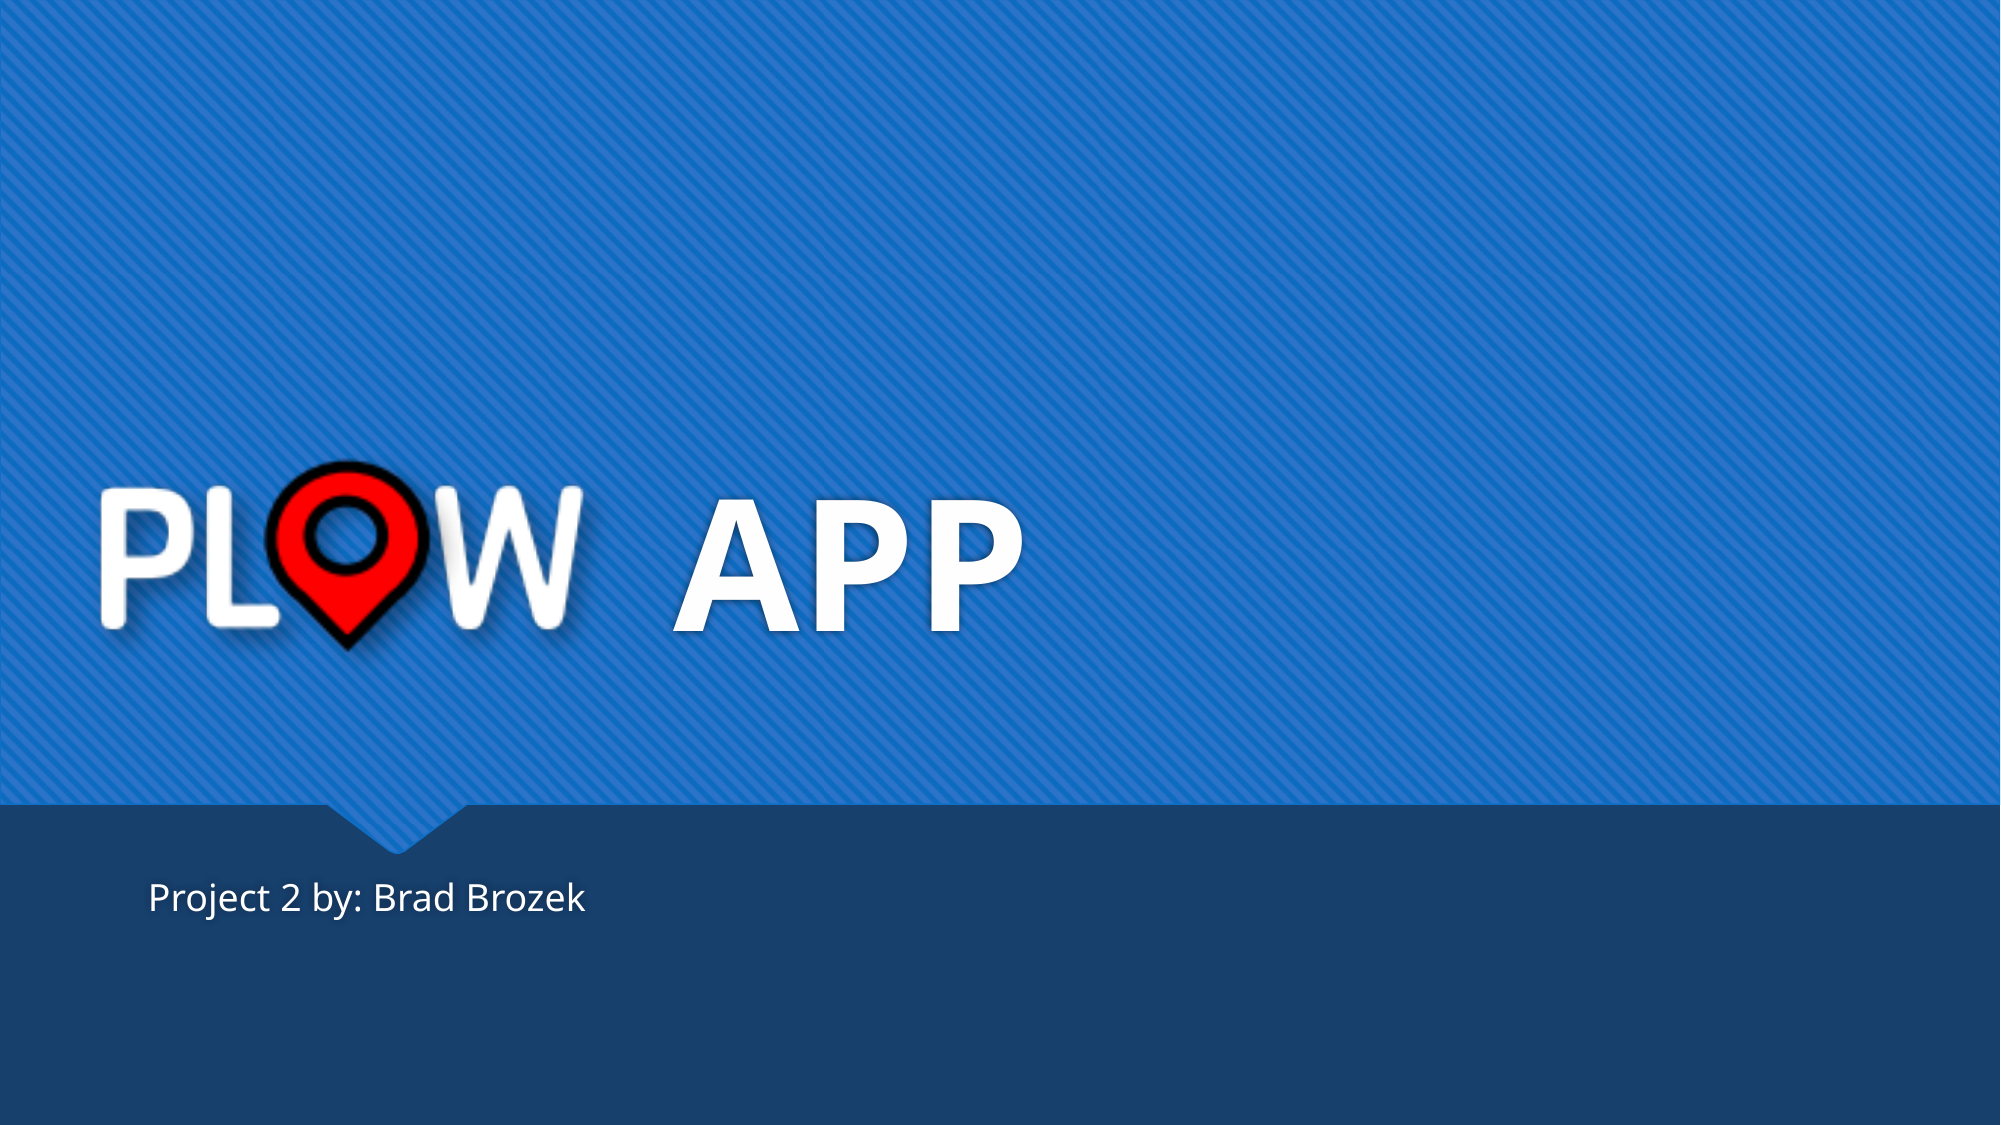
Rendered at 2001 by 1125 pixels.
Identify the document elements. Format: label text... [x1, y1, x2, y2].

subtitle Project 2 by: Brad Brozek [132, 866, 1868, 938]
picture [87, 454, 615, 679]
title APP [658, 468, 1055, 677]
